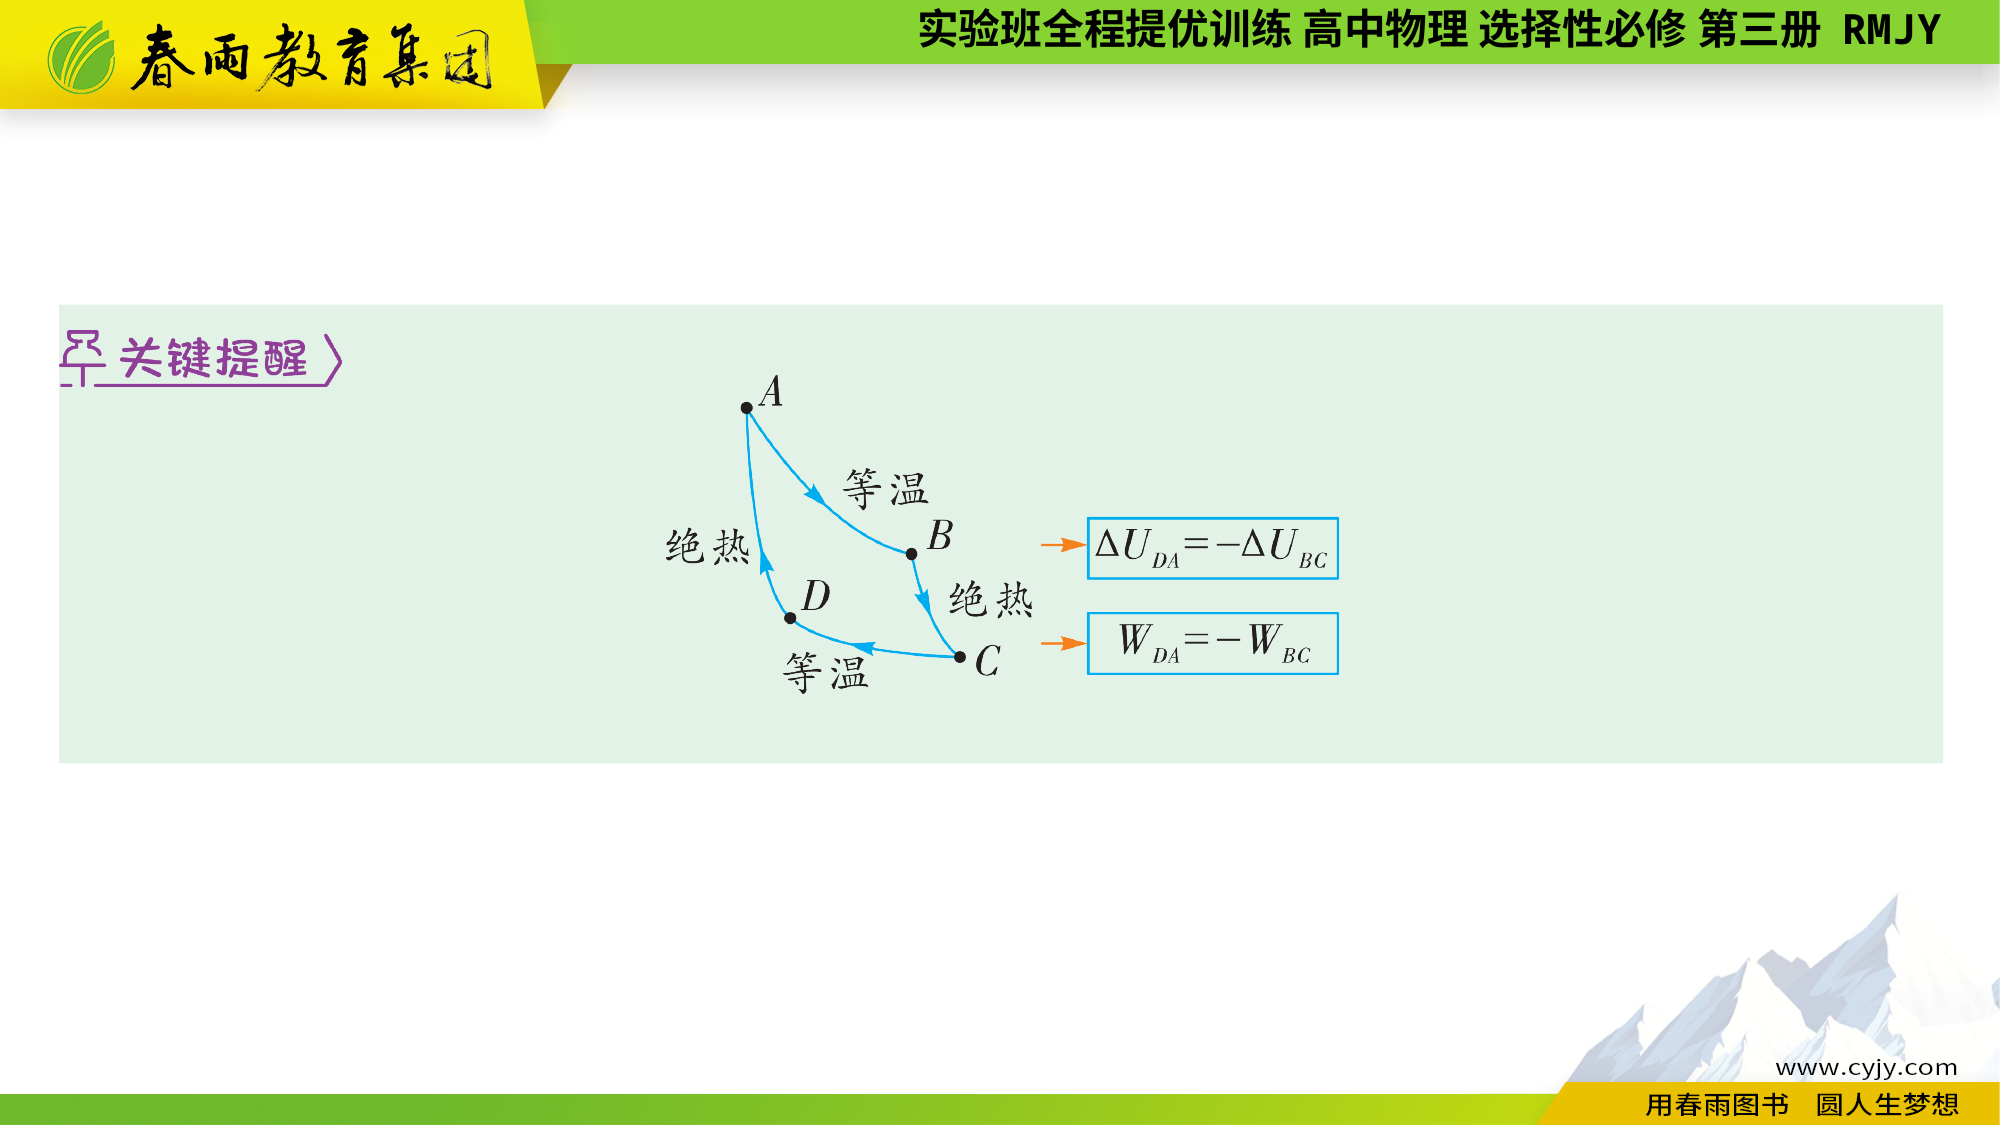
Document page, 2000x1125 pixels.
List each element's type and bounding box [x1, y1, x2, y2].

list [59, 304, 1944, 764]
picture [0, 0, 2000, 1125]
